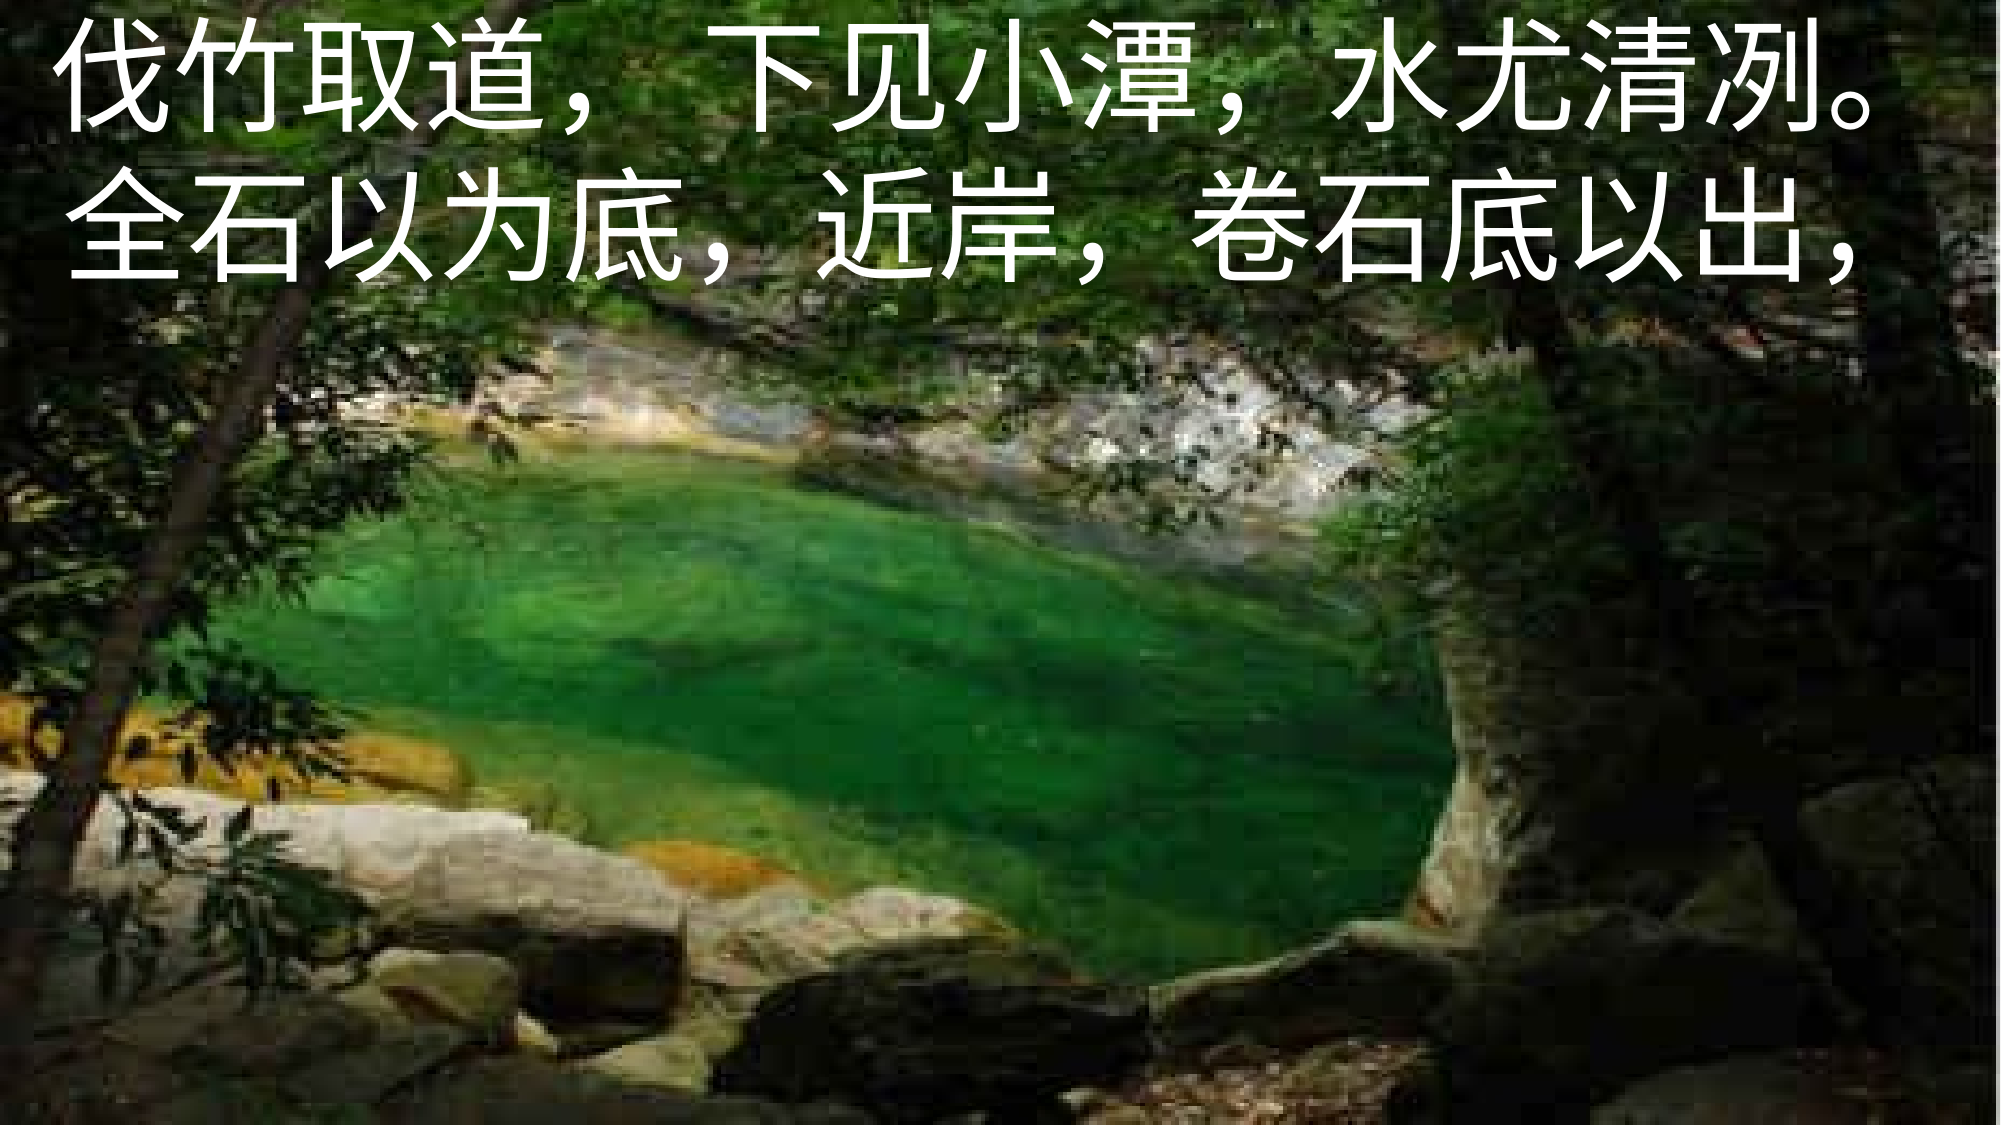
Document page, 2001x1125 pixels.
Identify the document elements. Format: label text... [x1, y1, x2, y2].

picture [0, 0, 2001, 1125]
text_box 伐竹取道， 下见小潭，水尤清冽。全石以为底，近岸，卷石底以出， [0, 0, 2000, 296]
